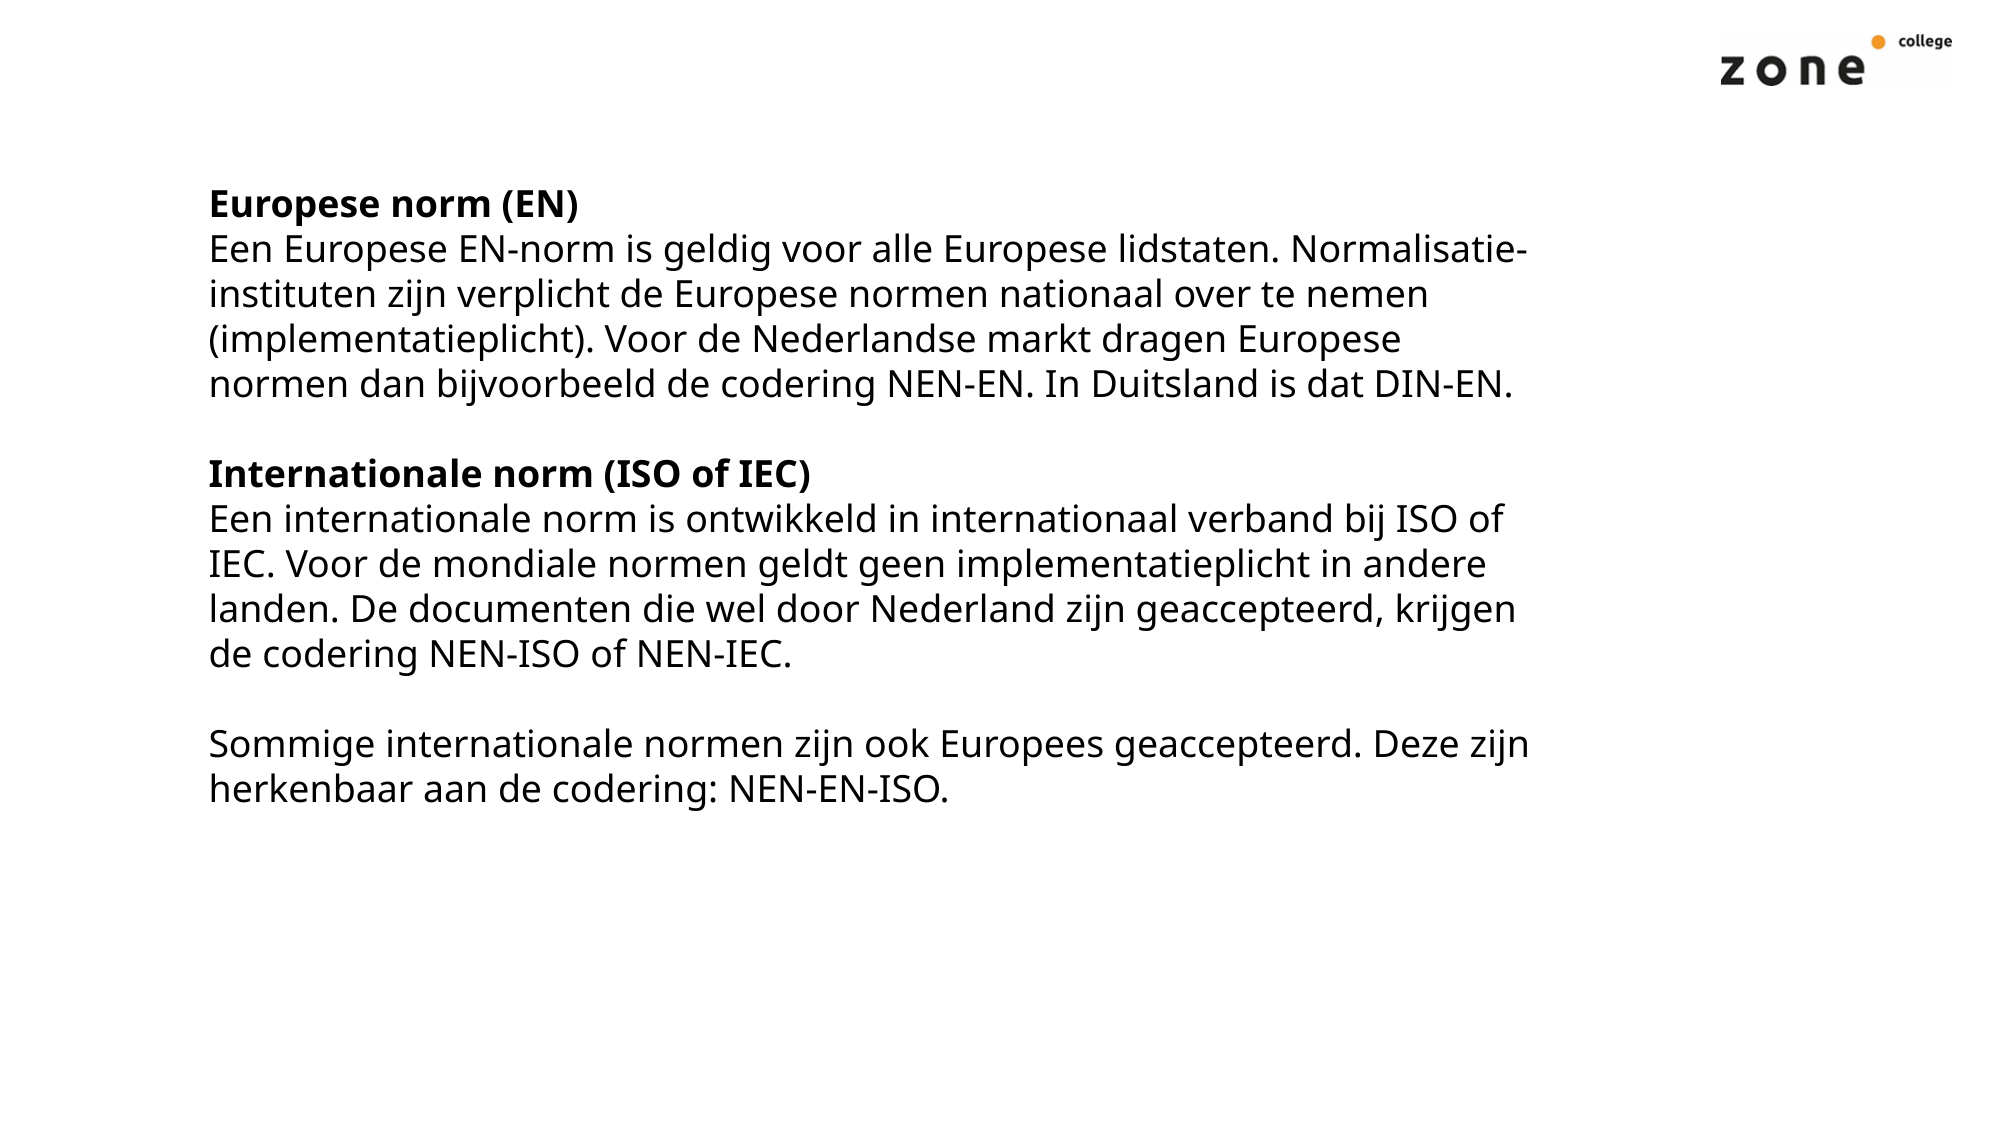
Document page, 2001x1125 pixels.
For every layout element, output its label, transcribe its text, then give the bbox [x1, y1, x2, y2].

picture [1721, 33, 1953, 86]
text_box Europese norm (EN) Een Europese EN-norm is geldig voor alle Europese lidstaten. Normalisatie-instituten zijn verplicht de Europese normen nationaal over te nemen (implementatieplicht). Voor de Nederlandse markt dragen Europese normen dan bijvoorbeeld de codering NEN-EN. In Duitsland is dat DIN-EN. Internationale norm (ISO of IEC) Een internationale norm is ontwikkeld in internationaal verband bij ISO of IEC. Voor de mondiale normen geldt geen implementatieplicht in andere landen. De documenten die wel door Nederland zijn geaccepteerd, krijgen de codering NEN-ISO of NEN-IEC. Sommige internationale normen zijn ook Europees geaccepteerd. Deze zijn herkenbaar aan de codering: NEN-EN-ISO. [193, 172, 1560, 818]
